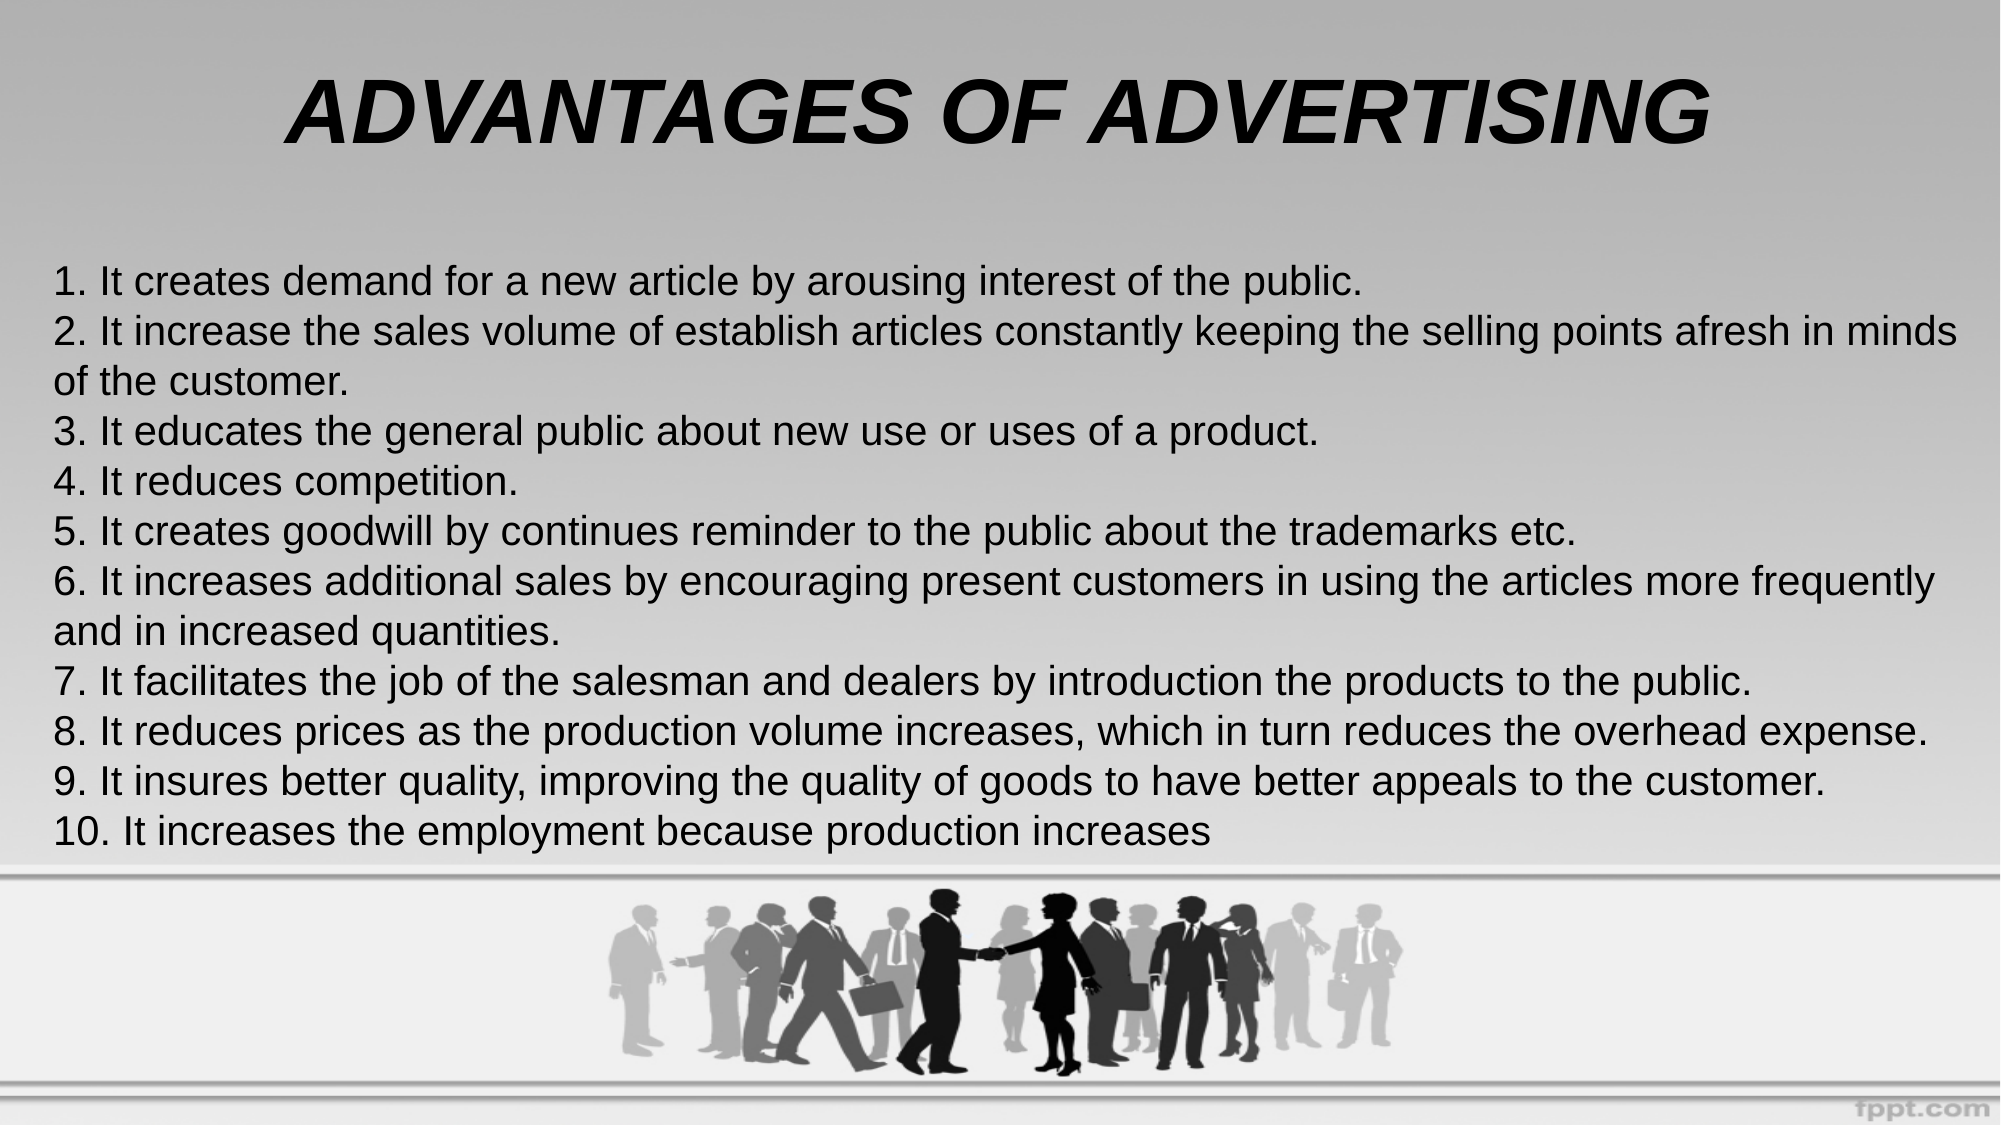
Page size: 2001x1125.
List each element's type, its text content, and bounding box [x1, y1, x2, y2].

picture [0, 0, 2001, 1125]
title ADVANTAGES OF ADVERTISING [99, 45, 1900, 169]
list 1. It creates demand for a new article by arousing interest of the public. 2. It increase the sales volume of establish articles constantly keeping the selling points afresh in minds of the customer. 3. It educates the general public about new use or uses of a product. 4. It reduces competition. 5. It creates goodwill by continues reminder to the public about the trademarks etc. 6. It increases additional sales by encouraging present customers in using the articles more frequently and in increased quantities. 7. It facilitates the job of the salesman and dealers by introduction the products to the public. 8. It reduces prices as the production volume increases, which in turn reduces the overhead expense. 9. It insures better quality, improving the quality of goods to have better appeals to the customer. 10. It increases the employment because production increases [38, 188, 1978, 1005]
